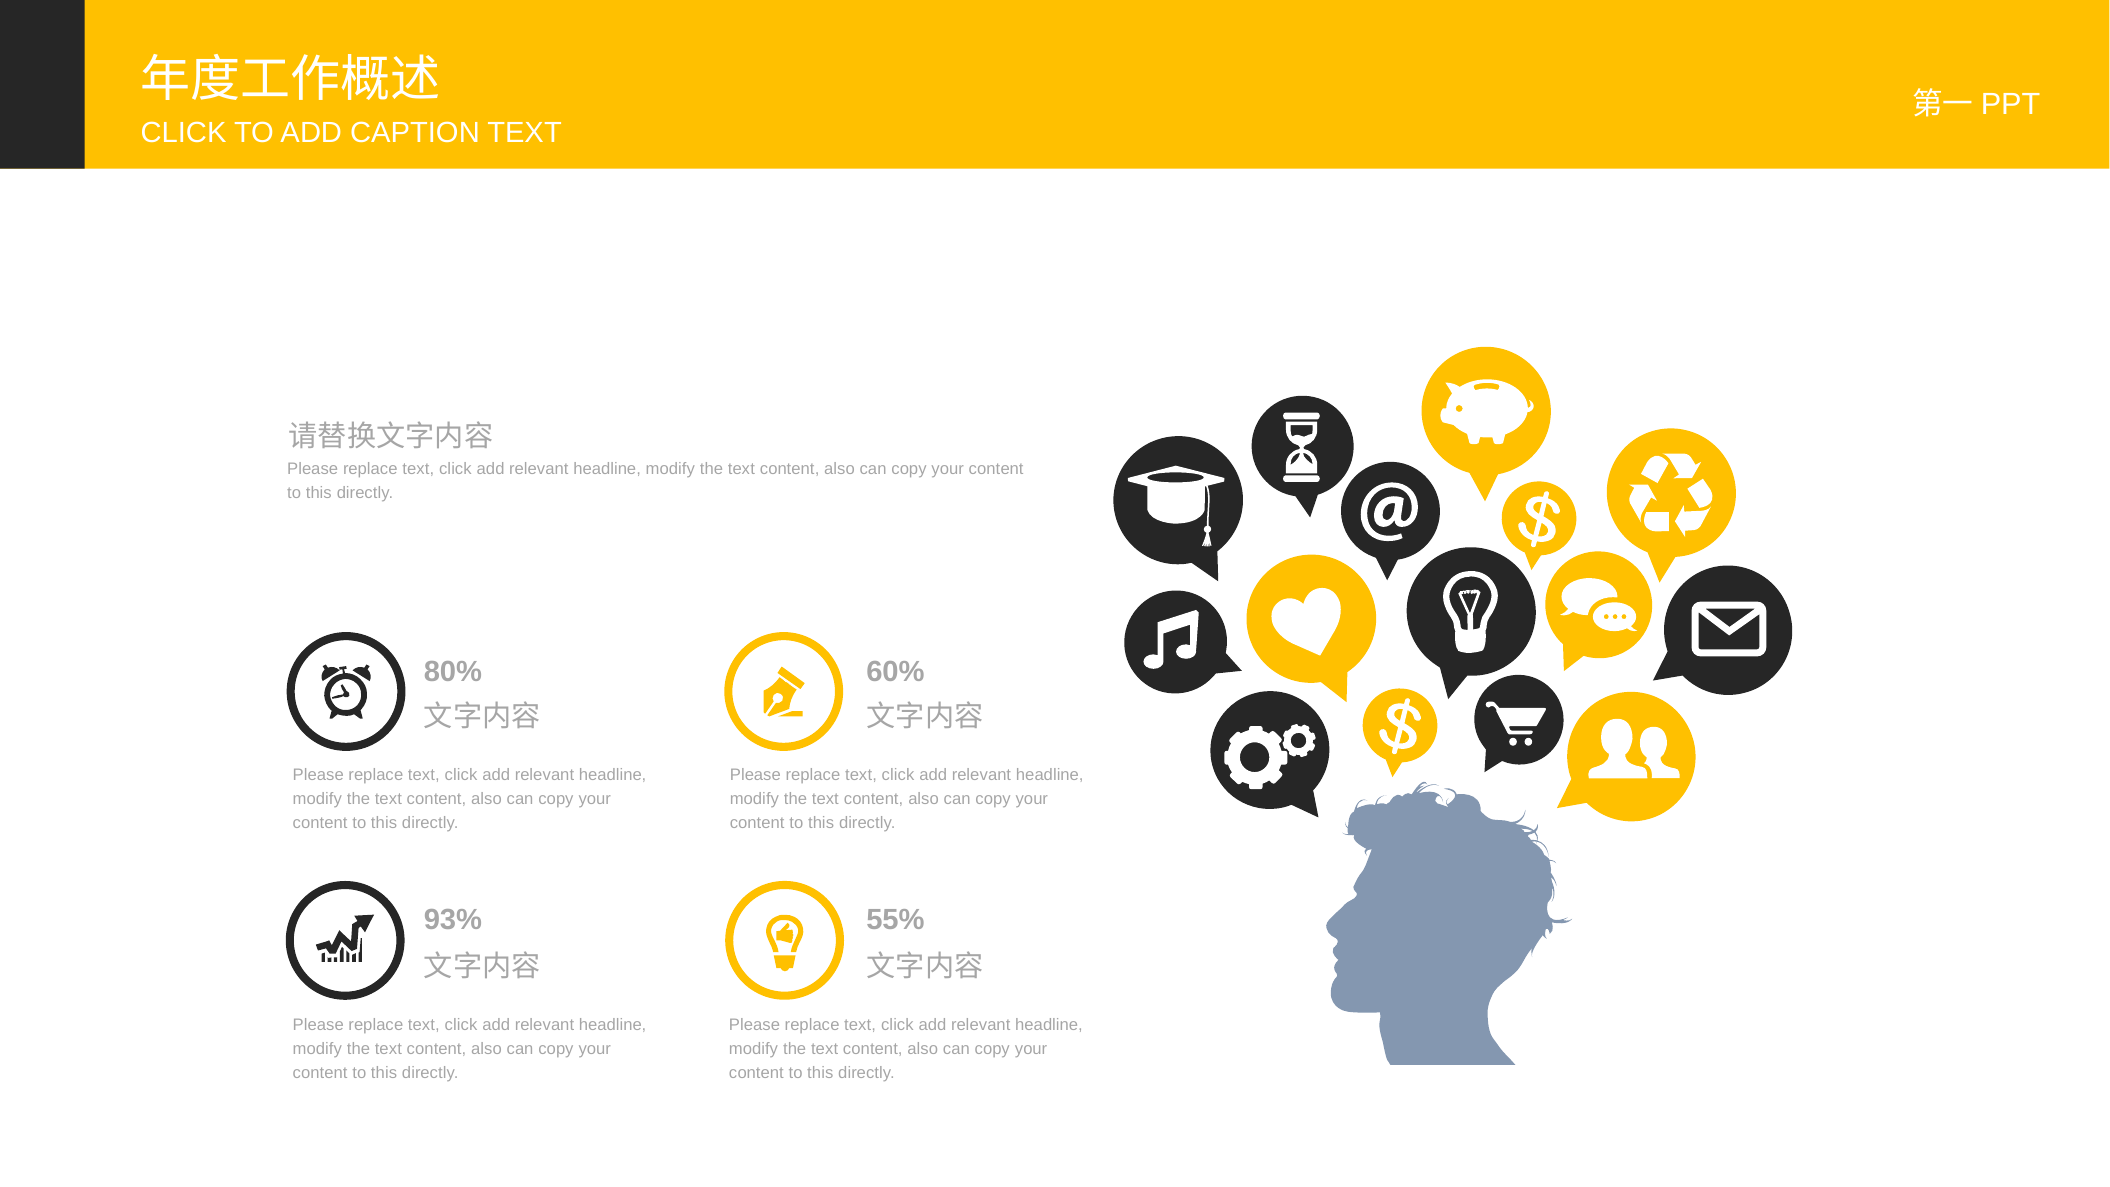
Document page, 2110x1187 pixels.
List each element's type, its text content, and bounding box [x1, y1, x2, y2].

text_box [339, 946, 344, 962]
text_box 文字内容 [851, 932, 999, 990]
text_box [763, 666, 805, 717]
text_box [0, 0, 86, 170]
text_box Please replace text, click add relevant headline, modify the text content, also can copy your content to this directly. [272, 446, 1051, 509]
text_box [284, 879, 406, 1001]
text_box [321, 952, 325, 962]
text_box [358, 938, 362, 962]
text_box Please replace text, click add relevant headline, modify the text content, also can copy your content to this directly. [278, 752, 672, 840]
text_box [773, 955, 796, 972]
text_box Please replace text, click add relevant headline, modify the text content, also can copy your content to this directly. [715, 752, 1108, 840]
text_box [766, 914, 804, 953]
text_box [321, 664, 367, 719]
text_box 请替换文字内容 [274, 402, 509, 446]
text_box 93% [408, 886, 498, 943]
text_box [86, 0, 2110, 170]
text_box 文字内容 [851, 682, 999, 740]
text_box 年度工作概述 [140, 46, 484, 107]
text_box 60% [851, 638, 940, 696]
text_box [724, 879, 846, 1001]
text_box 第一PPT [1694, 83, 2041, 121]
text_box [723, 631, 845, 752]
text_box [352, 664, 371, 682]
text_box CLICK TO ADD CAPTION TEXT [140, 113, 656, 149]
text_box 文字内容 [409, 682, 556, 740]
text_box 55% [851, 886, 940, 943]
text_box [285, 631, 407, 752]
text_box 80% [408, 638, 498, 696]
text_box [315, 914, 375, 954]
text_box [1108, 338, 1800, 1065]
text_box Please replace text, click add relevant headline, modify the text content, also can copy your content to this directly. [714, 1002, 1108, 1090]
text_box Please replace text, click add relevant headline, modify the text content, also can copy your content to this directly. [278, 1002, 672, 1090]
text_box 文字内容 [409, 932, 556, 990]
text_box [346, 950, 350, 962]
